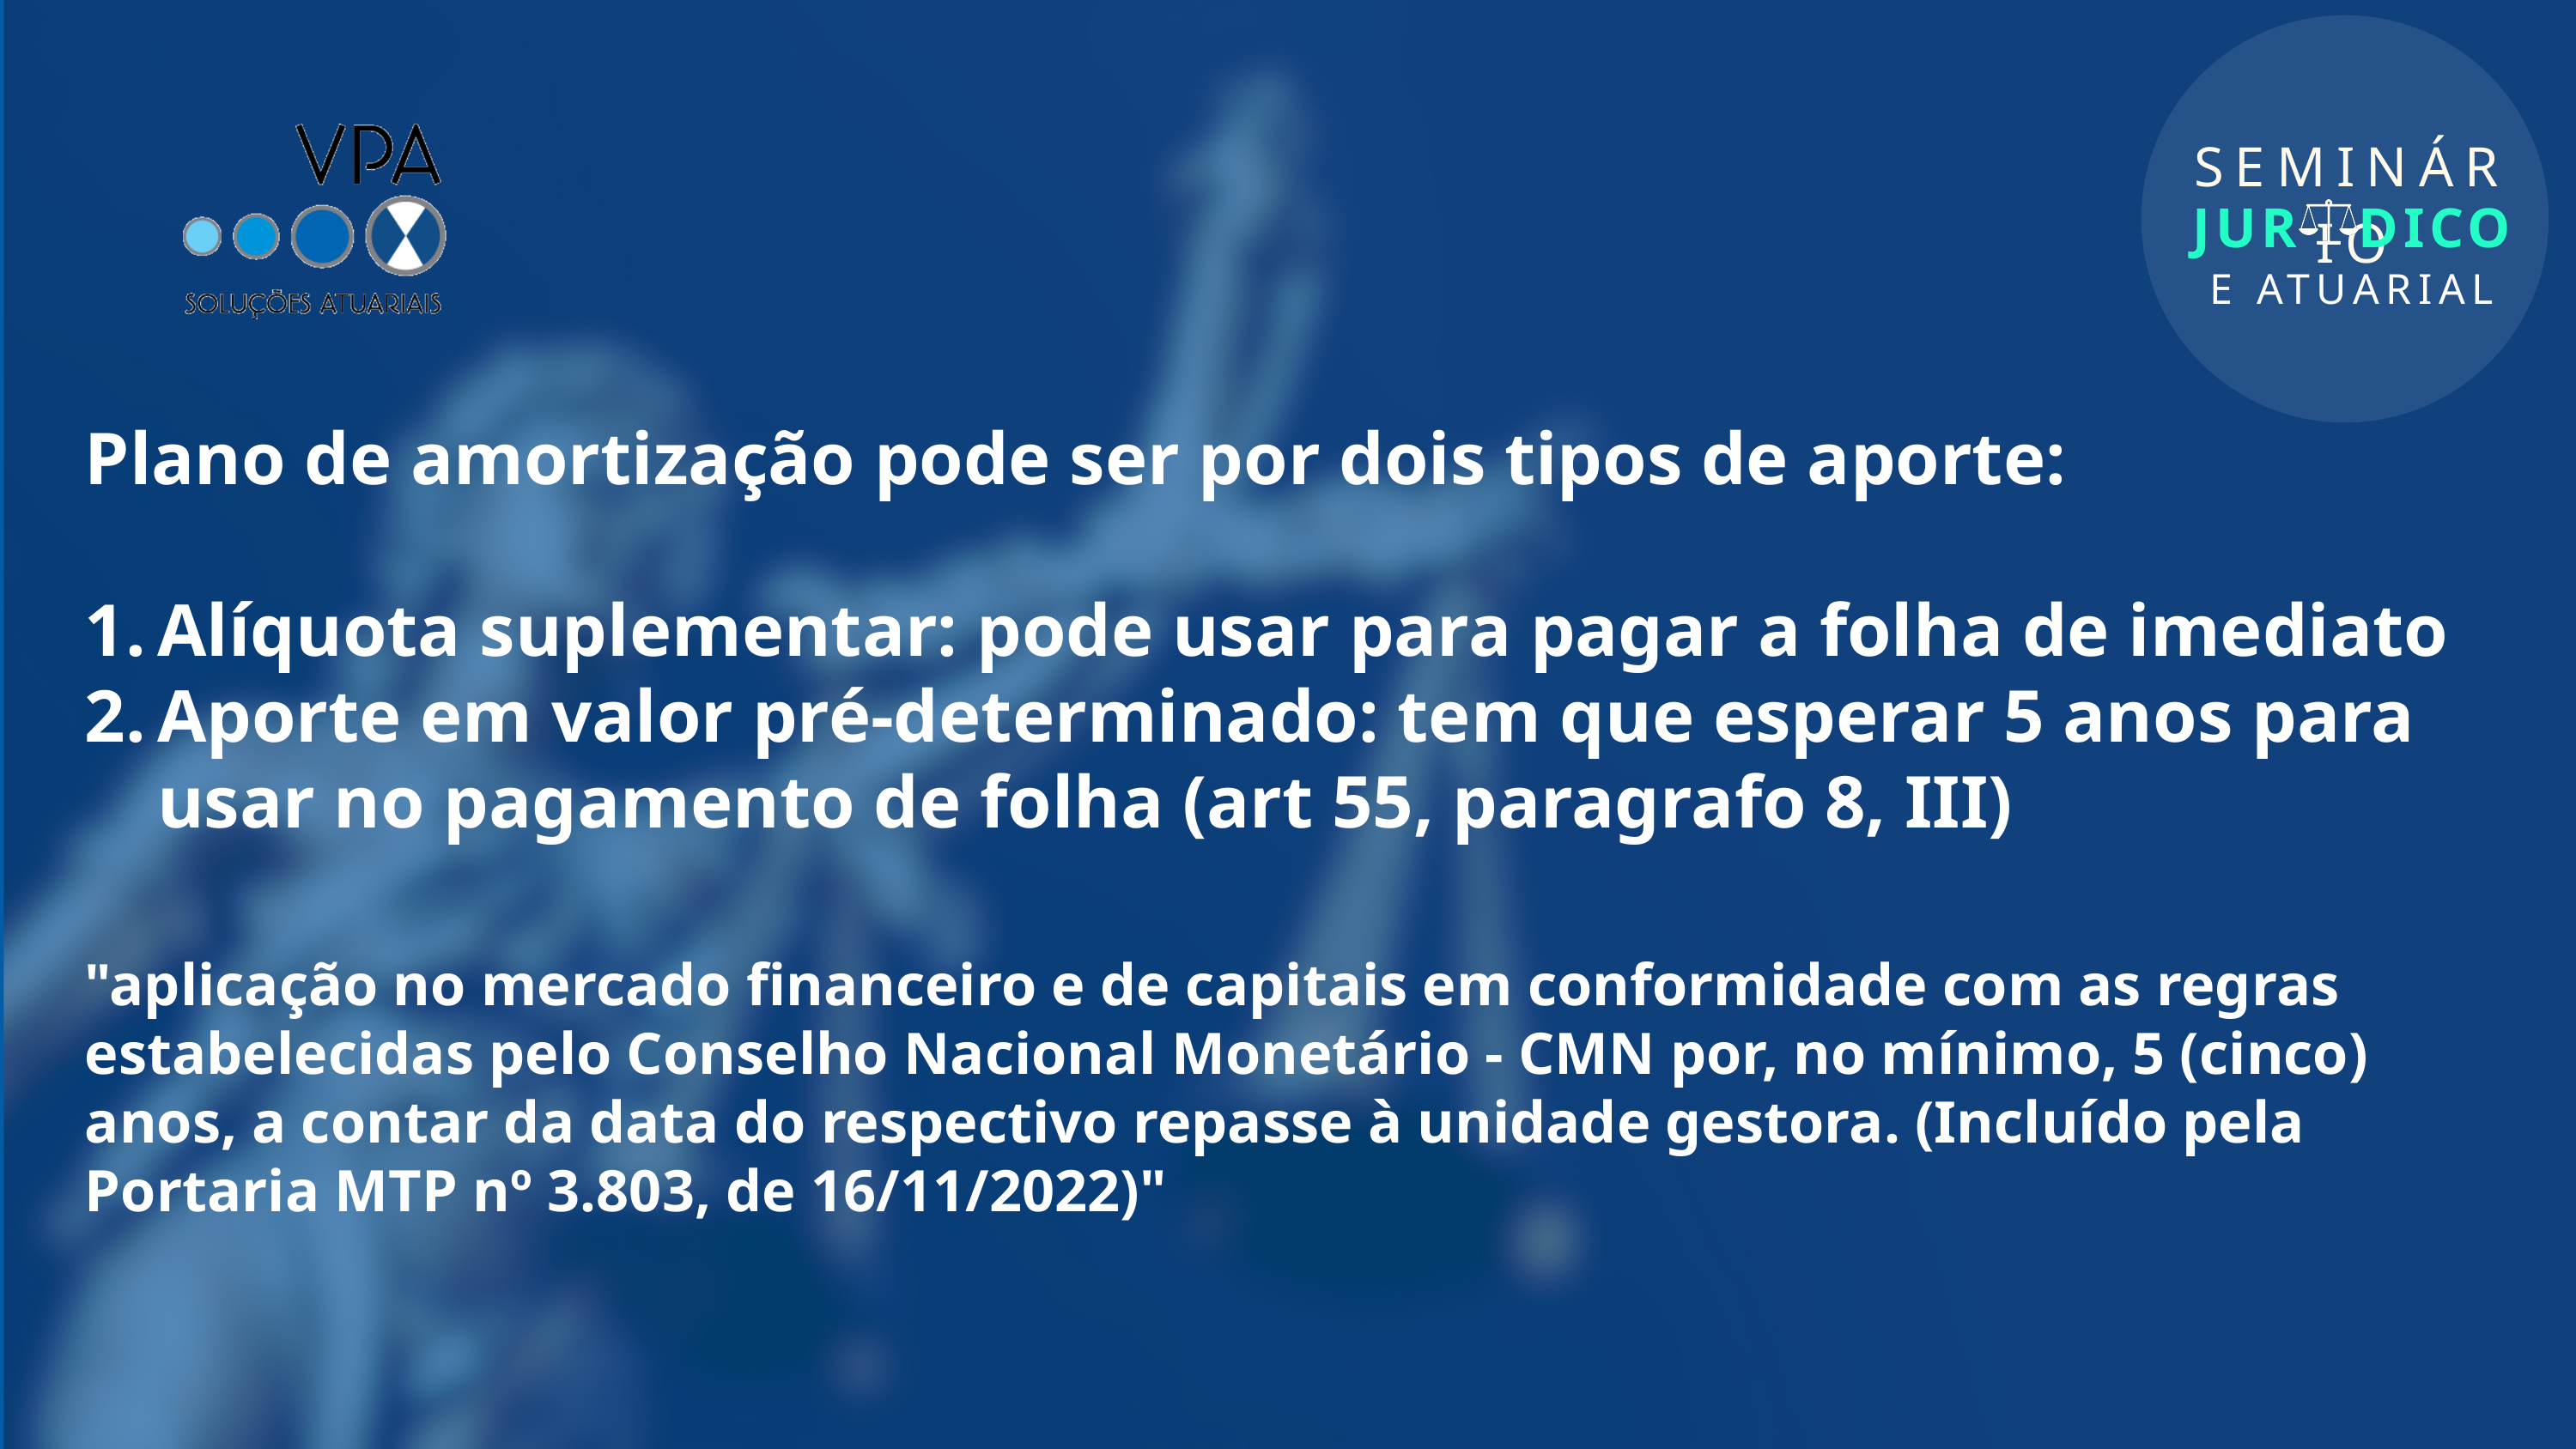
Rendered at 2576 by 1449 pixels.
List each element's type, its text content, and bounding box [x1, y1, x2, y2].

picture [182, 123, 448, 320]
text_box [2141, 15, 2549, 423]
text_box Plano de amortização pode ser por dois tipos de aporte: Alíquota suplementar: pode usar para pagar a folha de imediato Aporte em valor pré-determinado: tem que esperar 5 anos para usar no pagamento de folha (art 55, paragrafo 8, III) "aplicação no mercado financeiro e de capitais em conformidade com as regras estabelecidas pelo Conselho Nacional Monetário - CMN por, no mínimo, 5 (cinco) anos, a contar da data do respectivo repasse à unidade gestora. (Incluído pela Portaria MTP nº 3.803, de 16/11/2022)" [85, 413, 2514, 1330]
text_box [3, 0, 2576, 1449]
